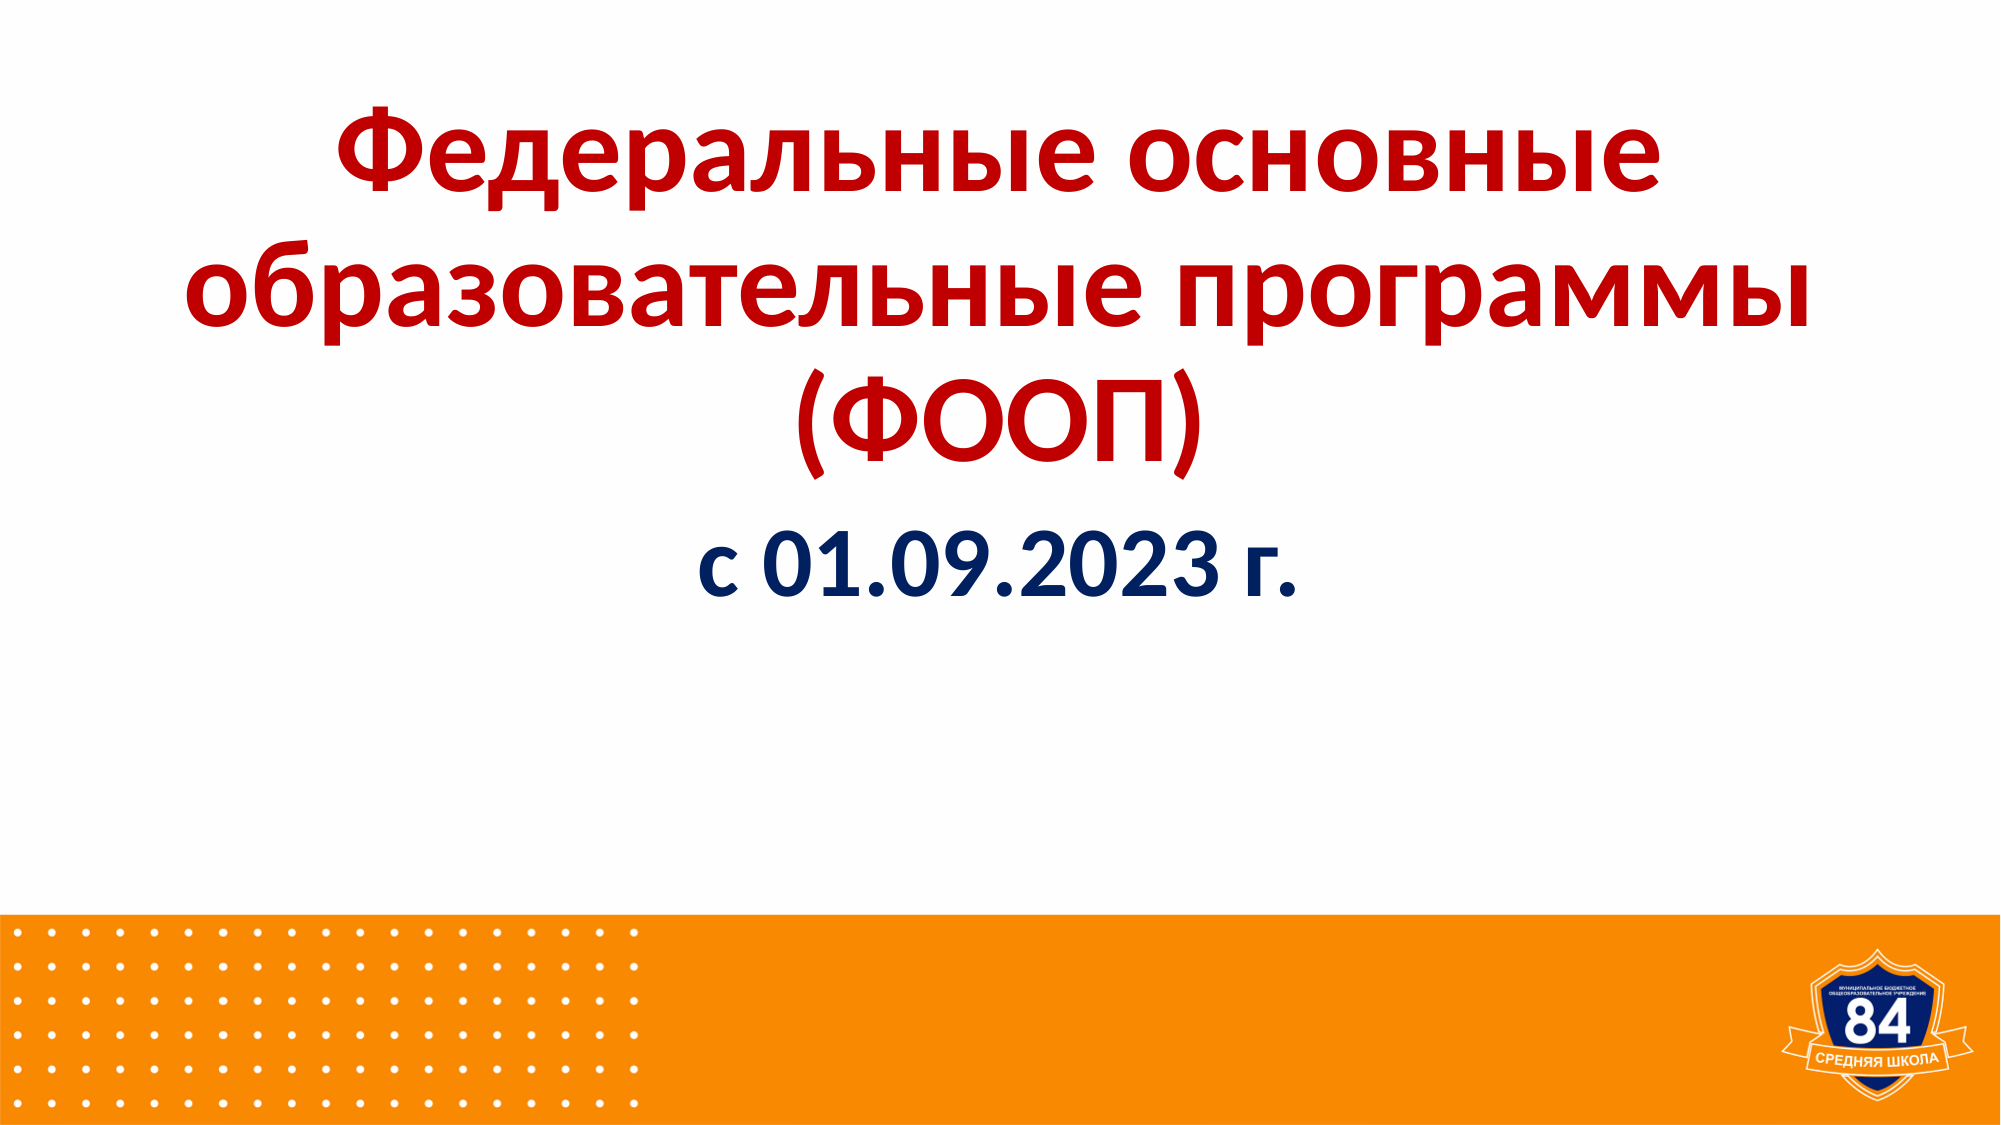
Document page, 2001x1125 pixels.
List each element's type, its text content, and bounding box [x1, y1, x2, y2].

list Федеральные основные образовательные программы (ФООП) с 01.09.2023 г. [137, 76, 1863, 1014]
picture [0, 0, 2001, 1125]
